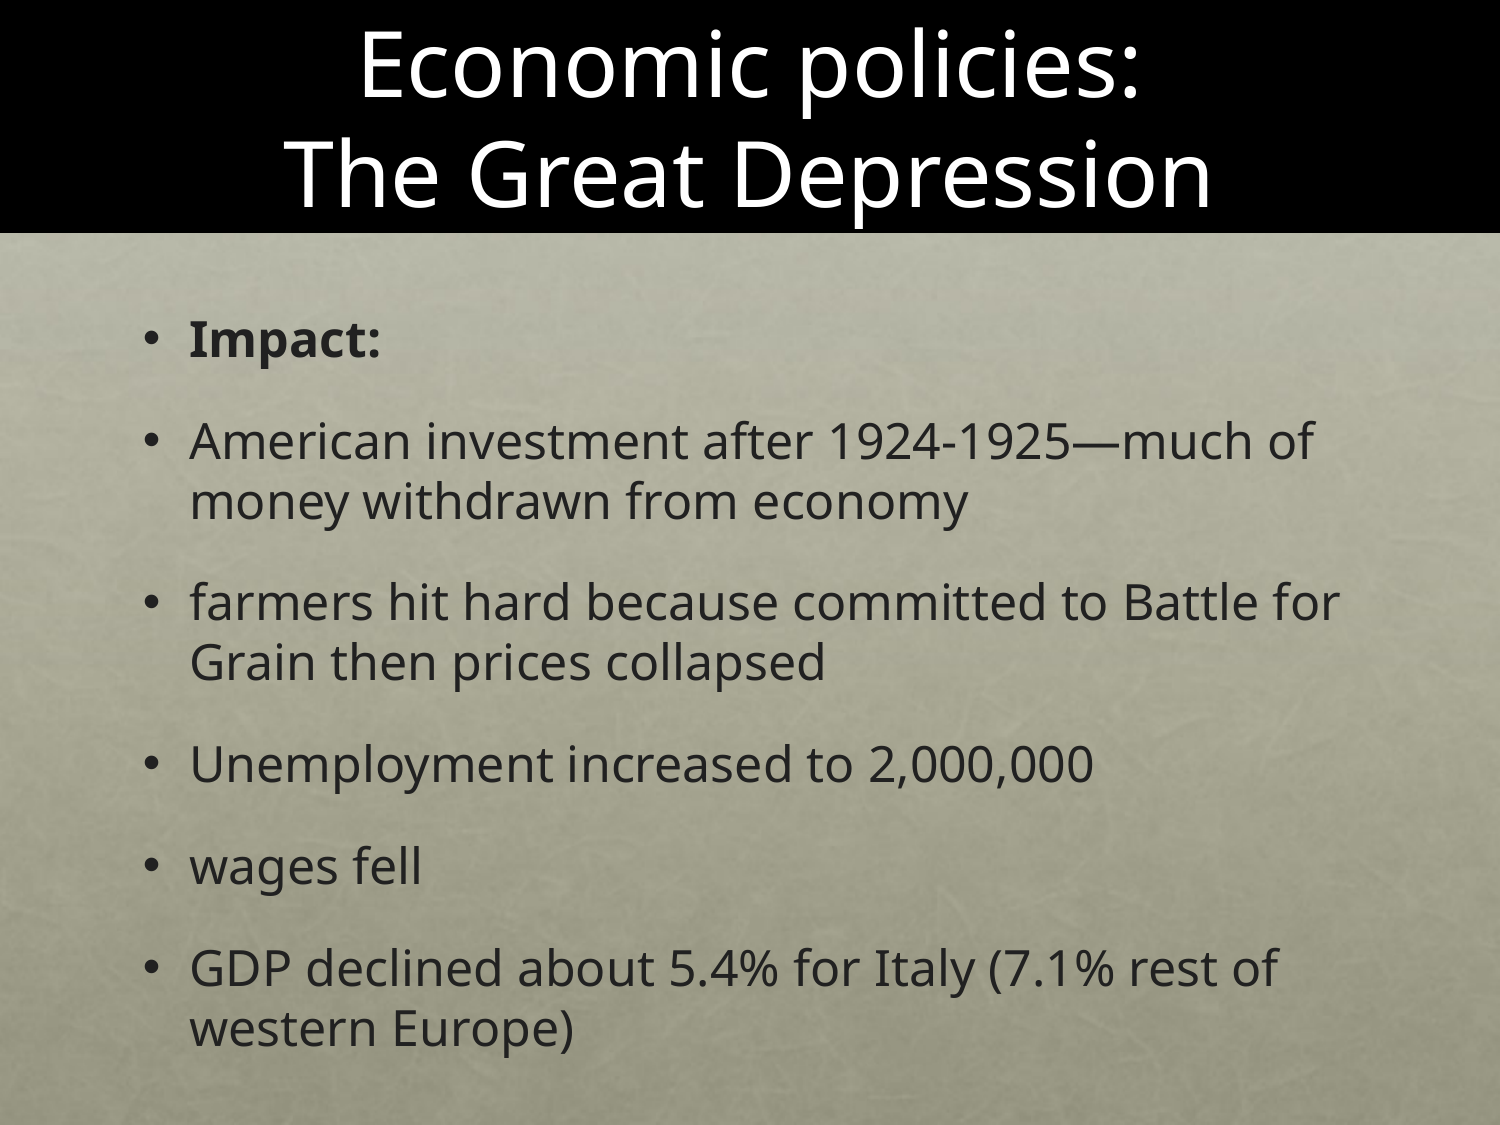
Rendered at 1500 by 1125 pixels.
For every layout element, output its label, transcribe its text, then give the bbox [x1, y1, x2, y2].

list Impact: American investment after 1924-1925—much of money withdrawn from economy farmers hit hard because committed to Battle for Grain then prices collapsed Unemployment increased to 2,000,000 wages fell GDP declined about 5.4% for Italy (7.1% rest of western Europe) [127, 299, 1372, 1091]
picture [0, 214, 1500, 1125]
title Economic policies: The Great Depression [127, 10, 1372, 221]
